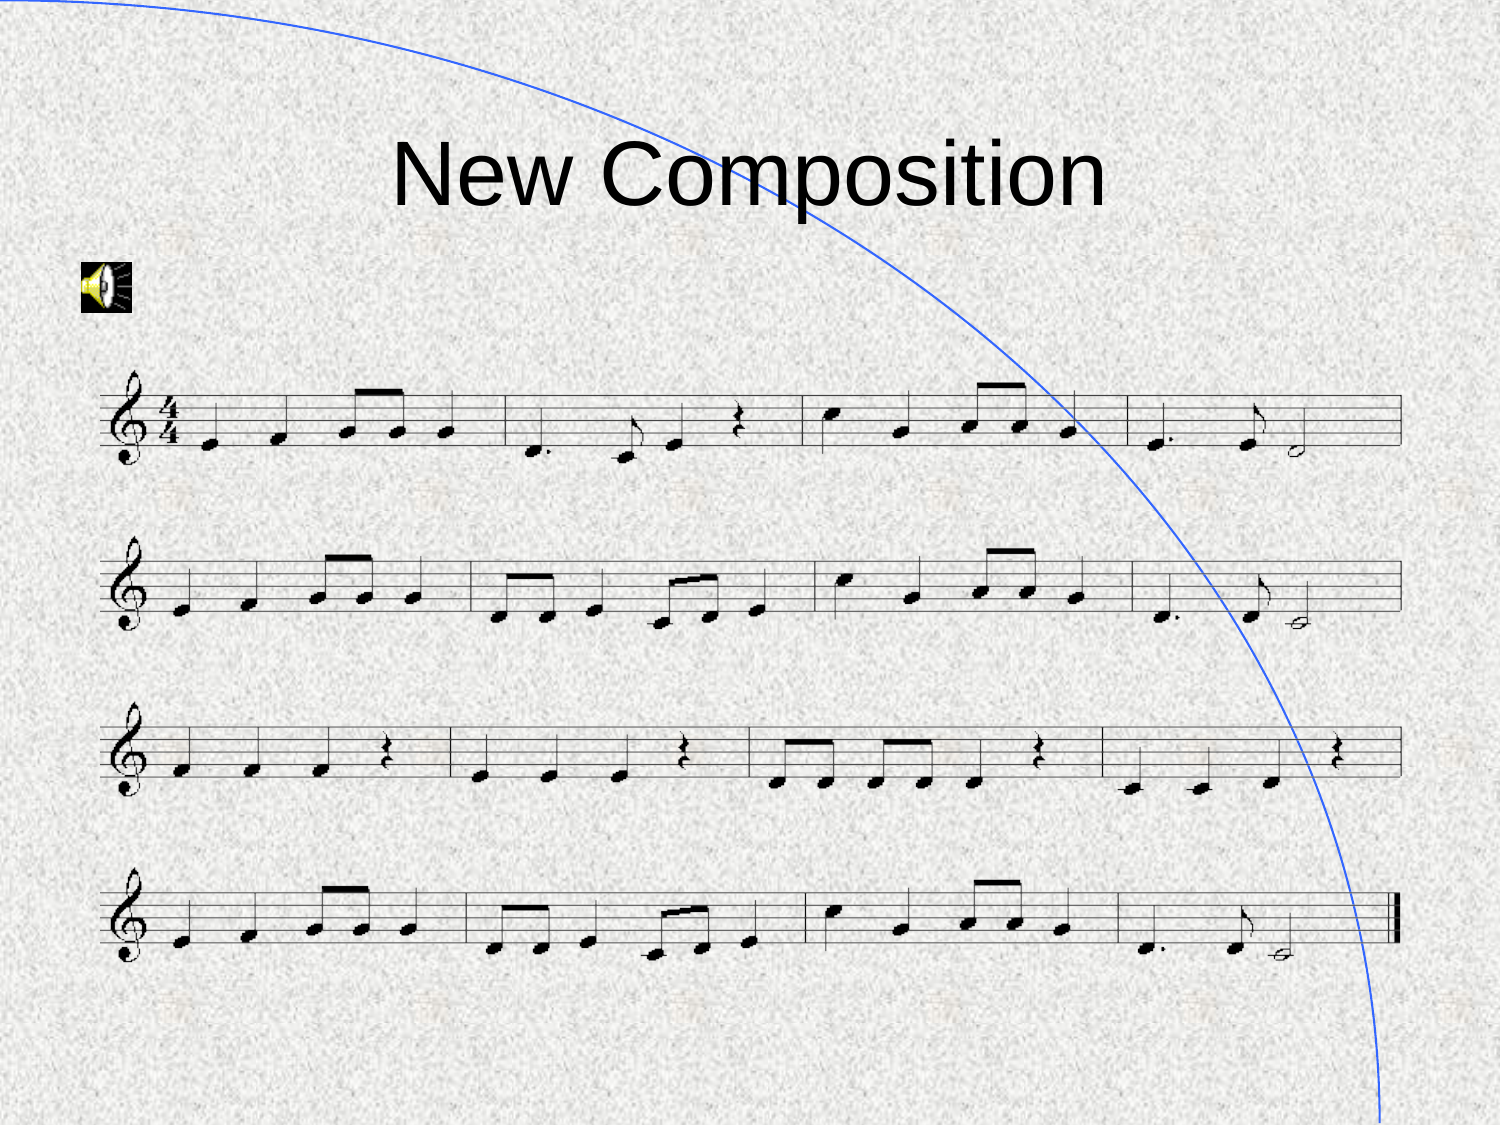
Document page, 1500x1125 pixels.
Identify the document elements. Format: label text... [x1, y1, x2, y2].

picture [0, 0, 1500, 1125]
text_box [74, 262, 138, 360]
title New Composition [112, 74, 1388, 263]
